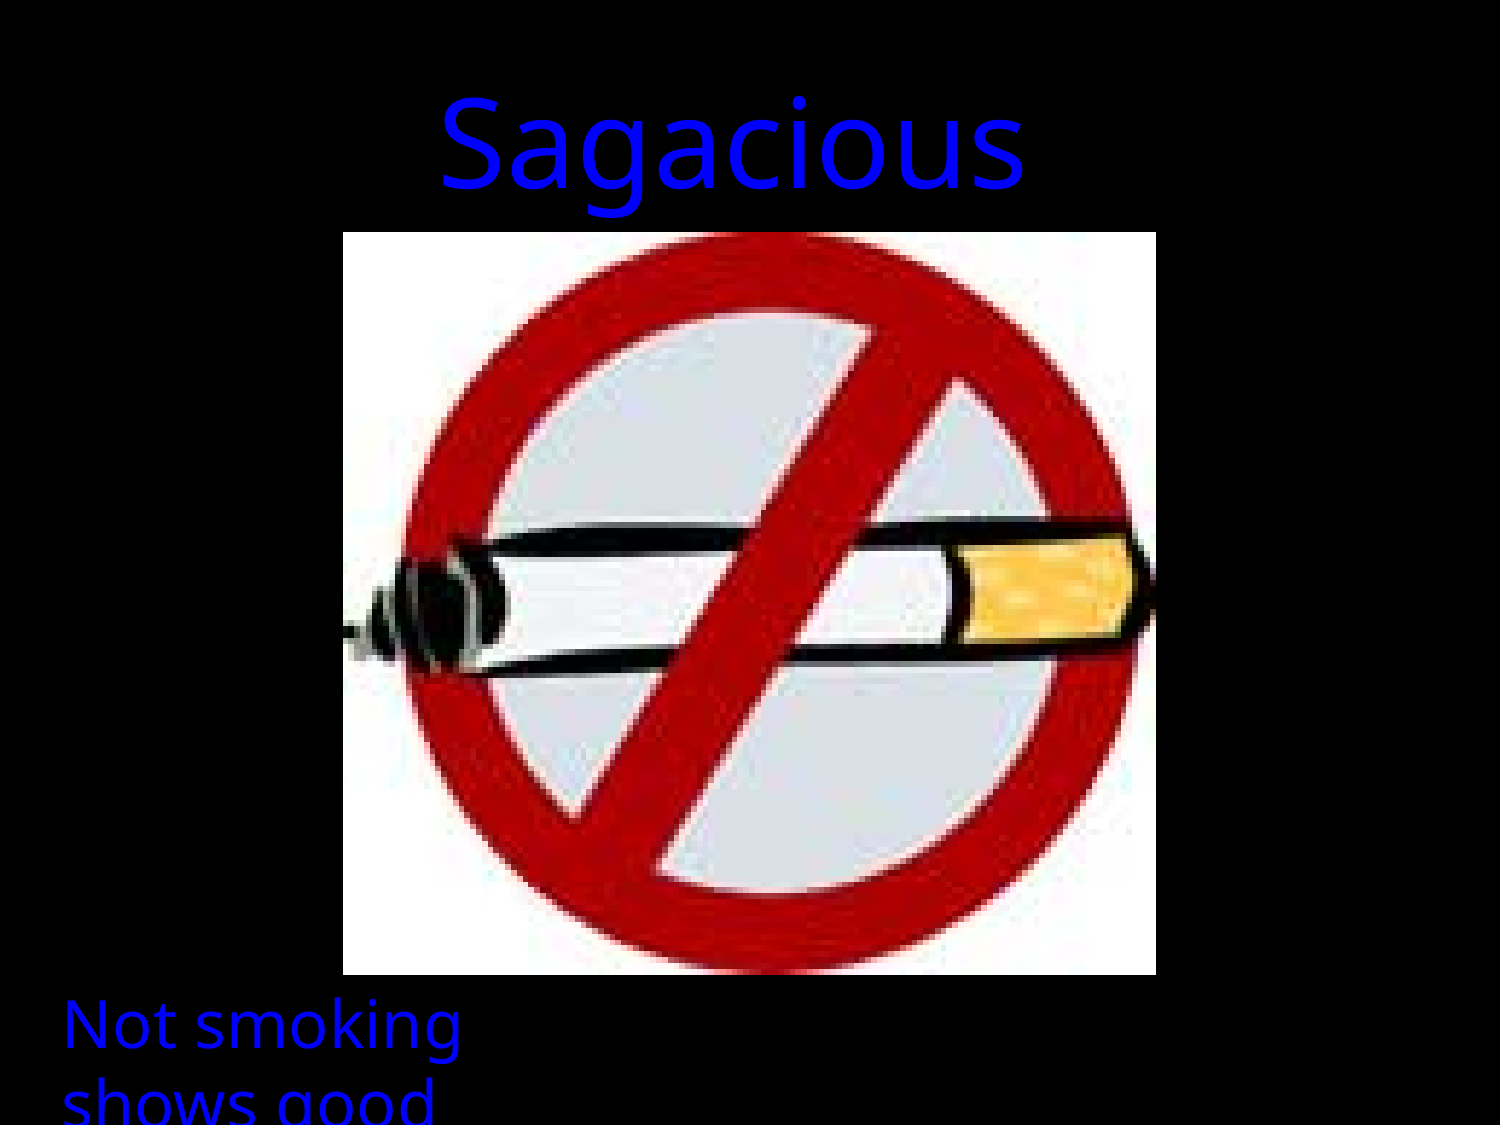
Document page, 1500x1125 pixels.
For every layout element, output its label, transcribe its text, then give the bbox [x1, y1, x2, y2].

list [74, 232, 1426, 976]
title Sagacious [75, 45, 1425, 231]
text_box Not smoking shows good judgment. [47, 974, 686, 1125]
